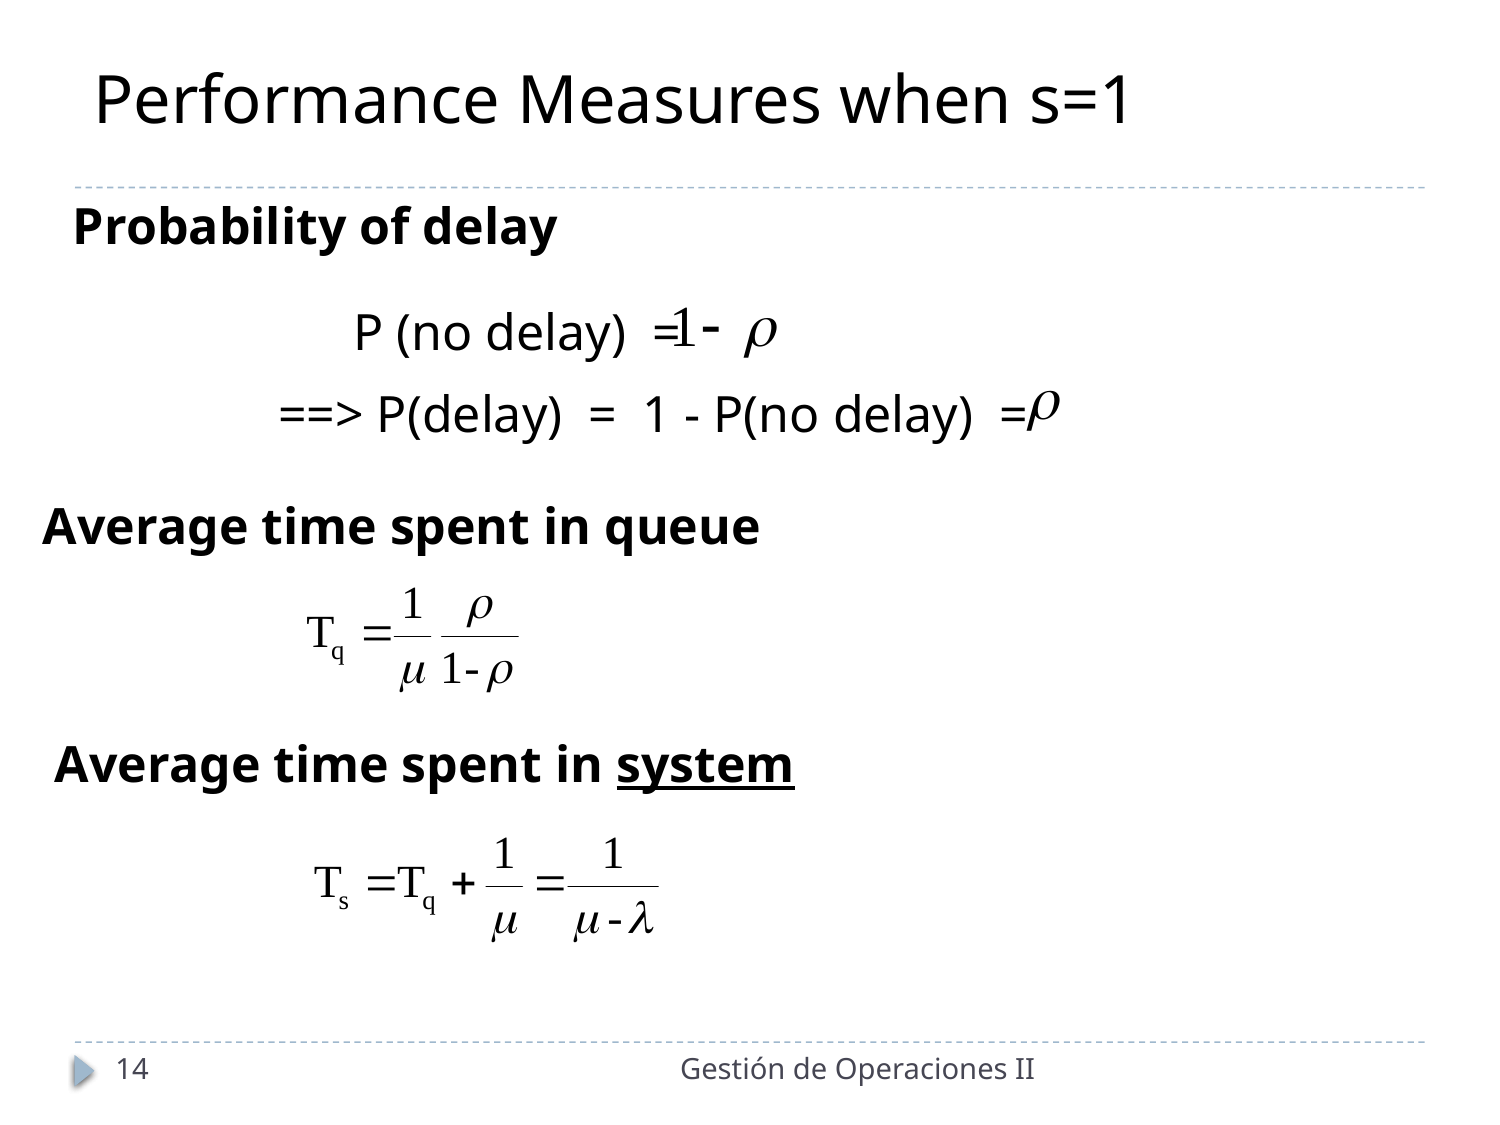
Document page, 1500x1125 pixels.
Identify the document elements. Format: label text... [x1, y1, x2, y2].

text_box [307, 824, 669, 952]
text_box Average time spent in queue [28, 487, 776, 563]
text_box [299, 574, 527, 703]
text_box Average time spent in system [40, 724, 810, 800]
footer Gestión de Operaciones II [475, 1042, 1051, 1103]
slide_number 14 [100, 1042, 426, 1103]
text_box Performance Measures when s=1 [78, 49, 1154, 145]
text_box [74, 187, 1074, 451]
